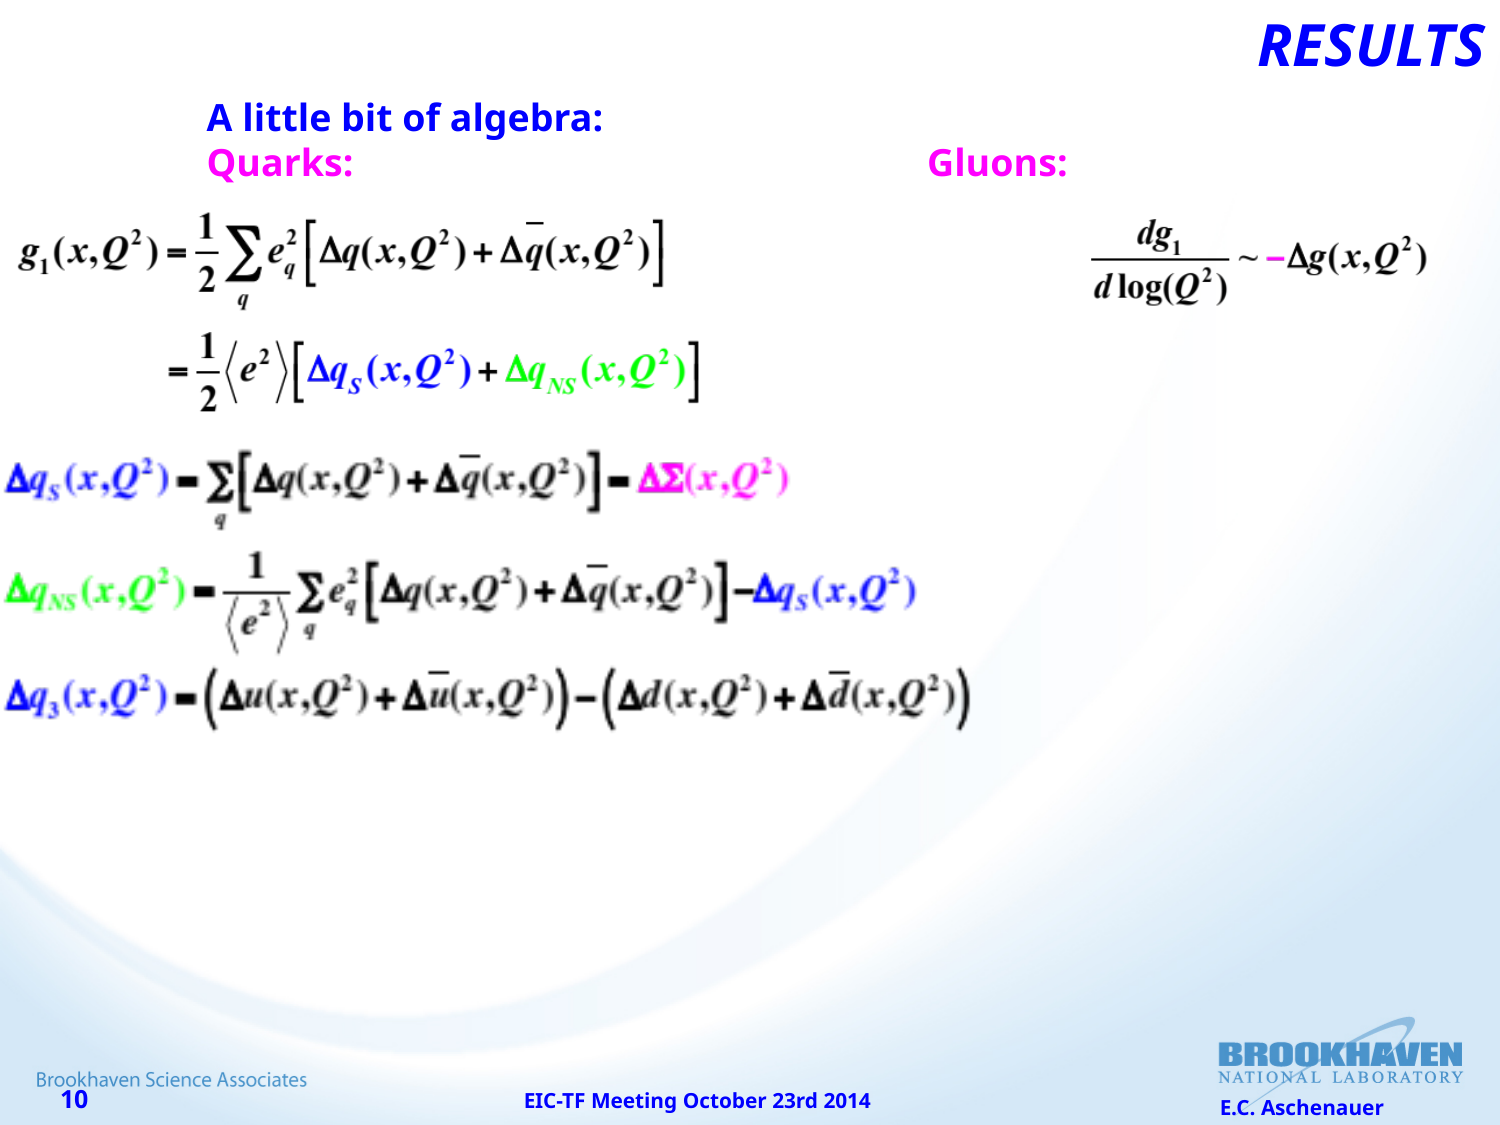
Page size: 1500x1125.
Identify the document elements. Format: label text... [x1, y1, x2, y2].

picture [0, 1, 1500, 1125]
title Results [124, 0, 1500, 101]
slide_number 10 [3, 1064, 104, 1125]
text_box A little bit of algebra: Quarks: Gluons: [191, 86, 1085, 192]
slide_number E.C. Aschenauer [1204, 1063, 1481, 1125]
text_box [1089, 209, 1428, 308]
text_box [15, 202, 701, 413]
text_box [0, 445, 918, 657]
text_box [0, 661, 974, 735]
footer EIC-TF Meeting October 23rd 2014 [333, 1063, 1067, 1125]
